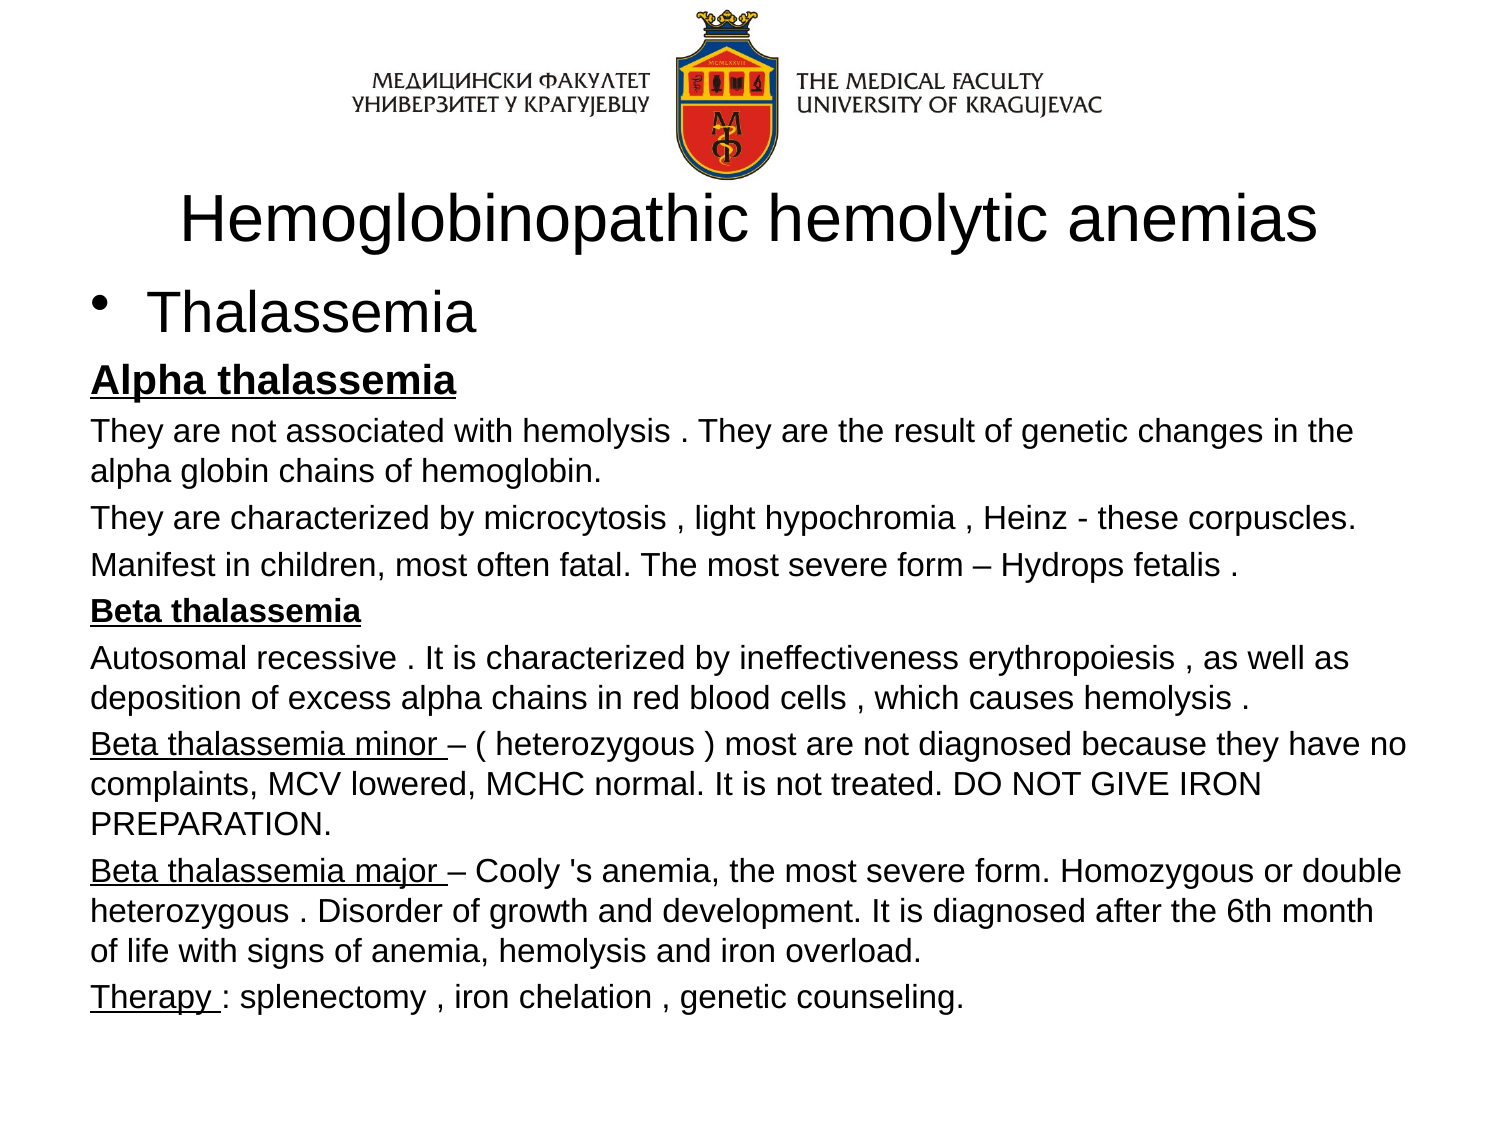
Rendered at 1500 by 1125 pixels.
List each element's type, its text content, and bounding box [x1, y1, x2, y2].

list Thalassemia Alpha thalassemia They are not associated with hemolysis . They are the result of genetic changes in the alpha globin chains of hemoglobin. They are characterized by microcytosis , light hypochromia , Heinz - these corpuscles. Manifest in children, most often fatal. The most severe form – Hydrops fetalis . Beta thalassemia Autosomal recessive . It is characterized by ineffectiveness erythropoiesis , as well as deposition of excess alpha chains in red blood cells , which causes hemolysis . Beta thalassemia minor – ( heterozygous ) most are not diagnosed because they have no complaints, MCV lowered, MCHC normal. It is not treated. DO NOT GIVE IRON PREPARATION. Beta thalassemia major – Cooly 's anemia, the most severe form. Homozygous or double heterozygous . Disorder of growth and development. It is diagnosed after the 6th month of life with signs of anemia, hemolysis and iron overload. Therapy : splenectomy , iron chelation , genetic counseling. [75, 267, 1425, 951]
picture [328, 0, 1125, 161]
title Hemoglobinopathic hemolytic anemias [75, 161, 1425, 267]
